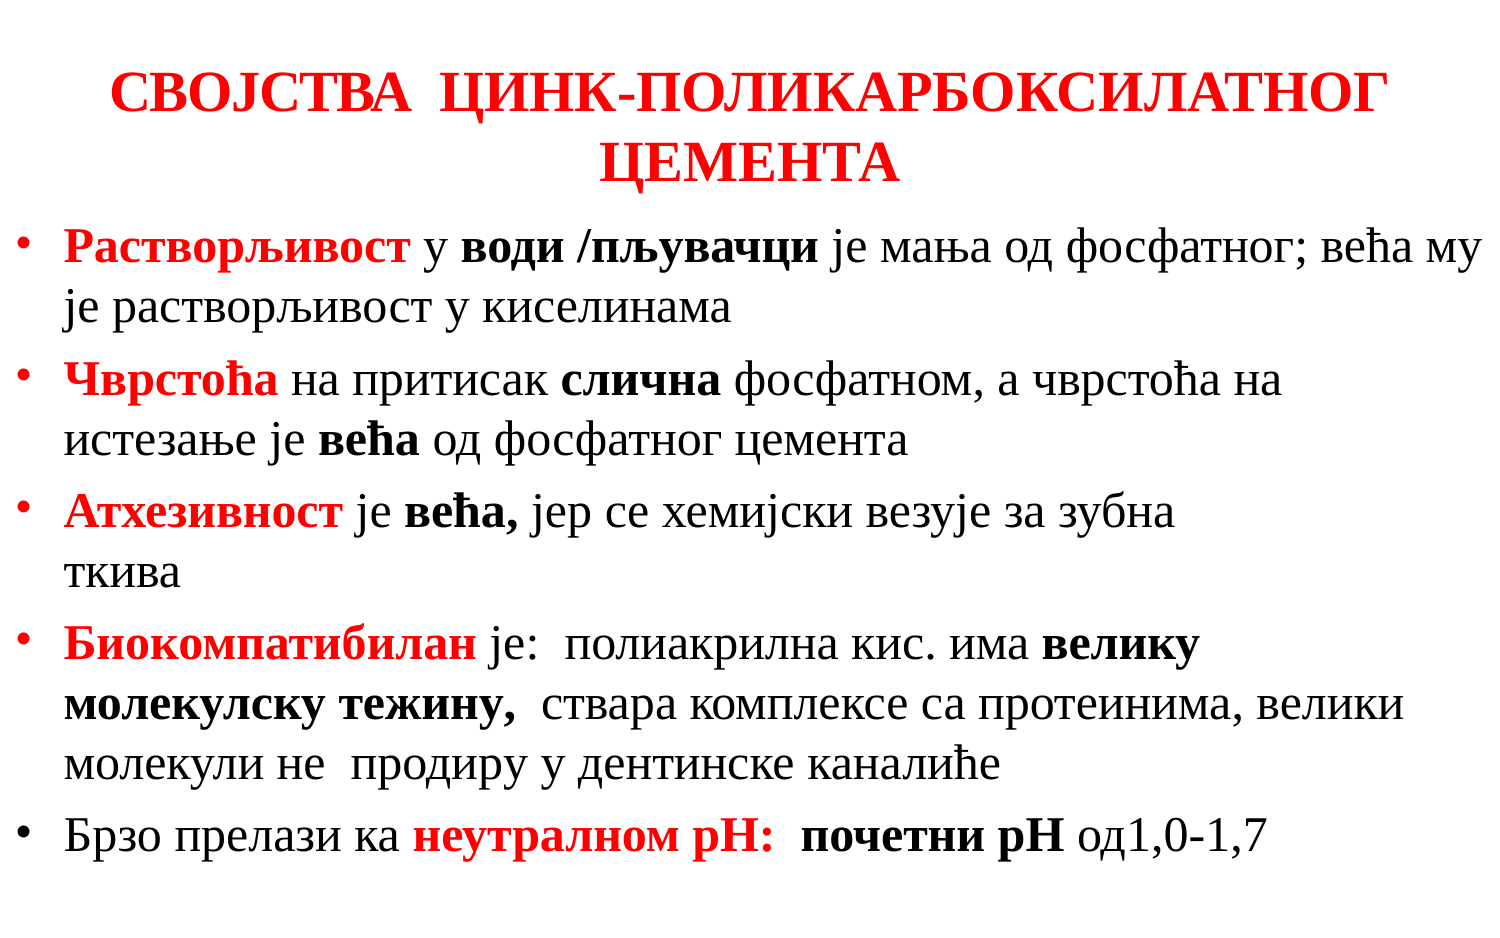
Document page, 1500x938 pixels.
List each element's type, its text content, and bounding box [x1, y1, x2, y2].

title СВОЈСТВА ЦИНК-ПОЛИКАРБОКСИЛАТНОГ ЦЕМЕНТА [12, 4, 1488, 210]
text_box Растворљивост у води /пљувачци је мања од фосфатног; већа му је растворљивост у киселинама Чврстоћа на притисак слична фосфатном, а чврстоћа на истезање је већа од фосфатног цемента Атхезивност је већа, јер се хемијски везује за зубна ткива Биокомпатибилан је: полиакрилна кис. има велику молекулску тежину, ствара комплексе са протеинима, велики молекули не продиру у дентинске каналиће Брзо прелази ка неутралном рН: почетни рH од1,0-1,7 [12, 212, 1500, 862]
